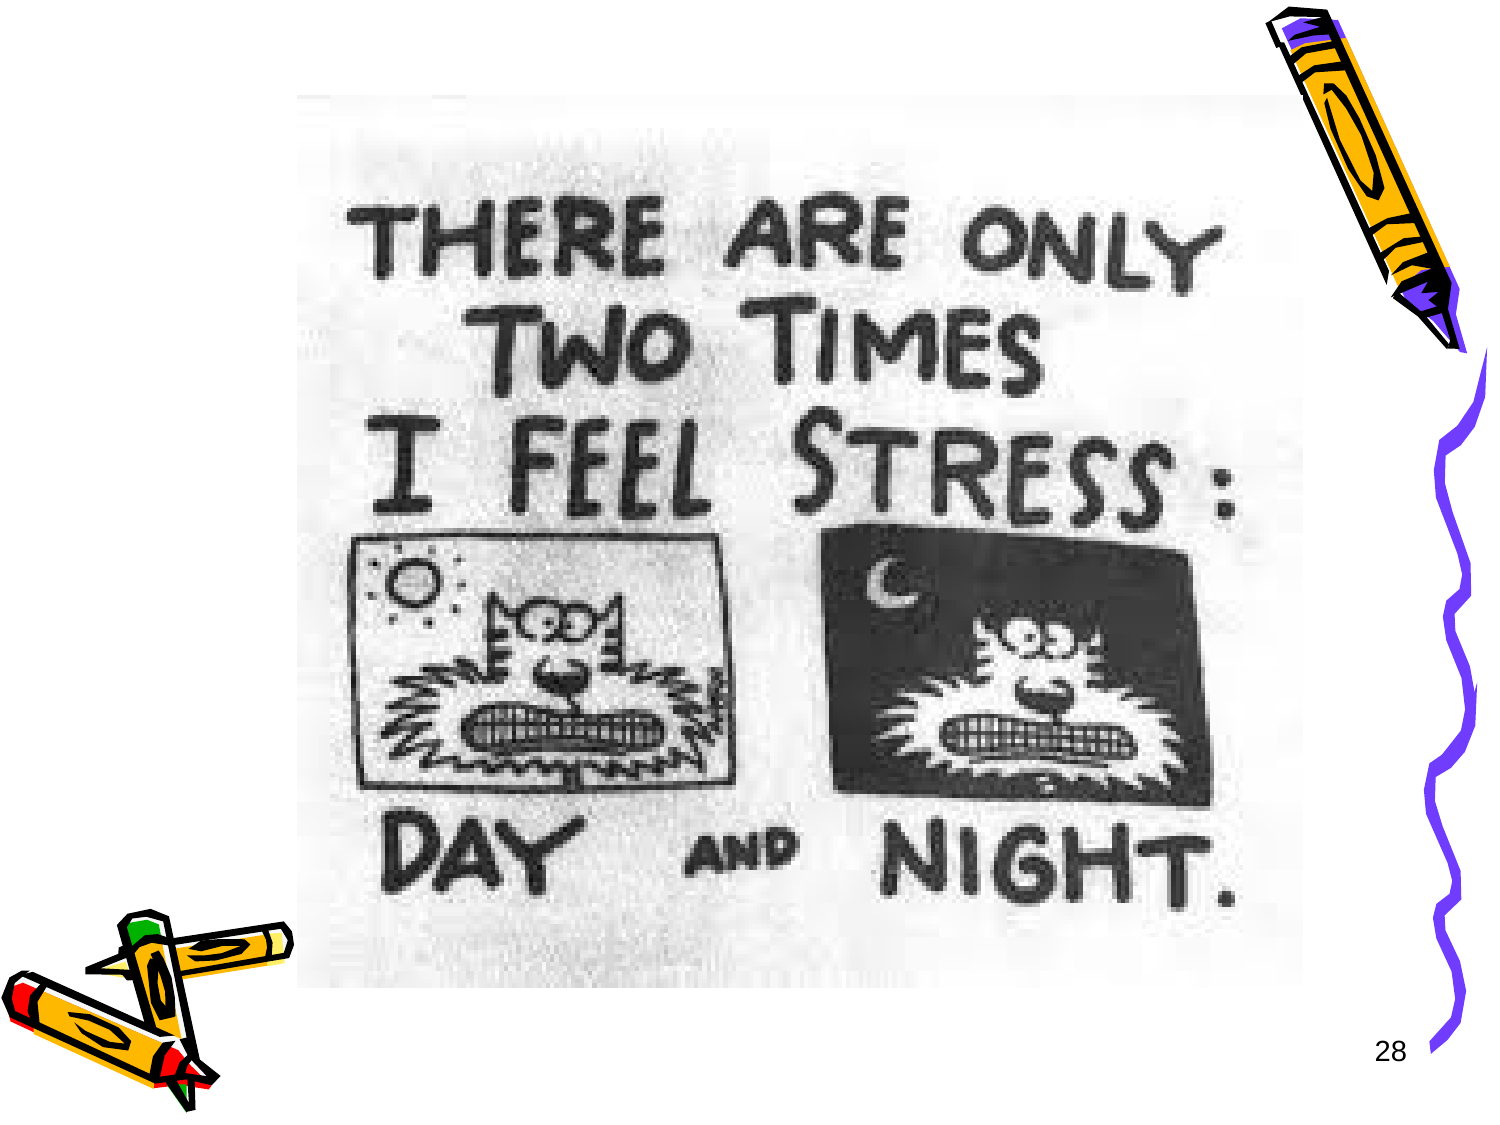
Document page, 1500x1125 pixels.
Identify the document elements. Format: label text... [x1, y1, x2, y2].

slide_number 28 [1101, 1024, 1416, 1073]
picture [297, 94, 1303, 989]
